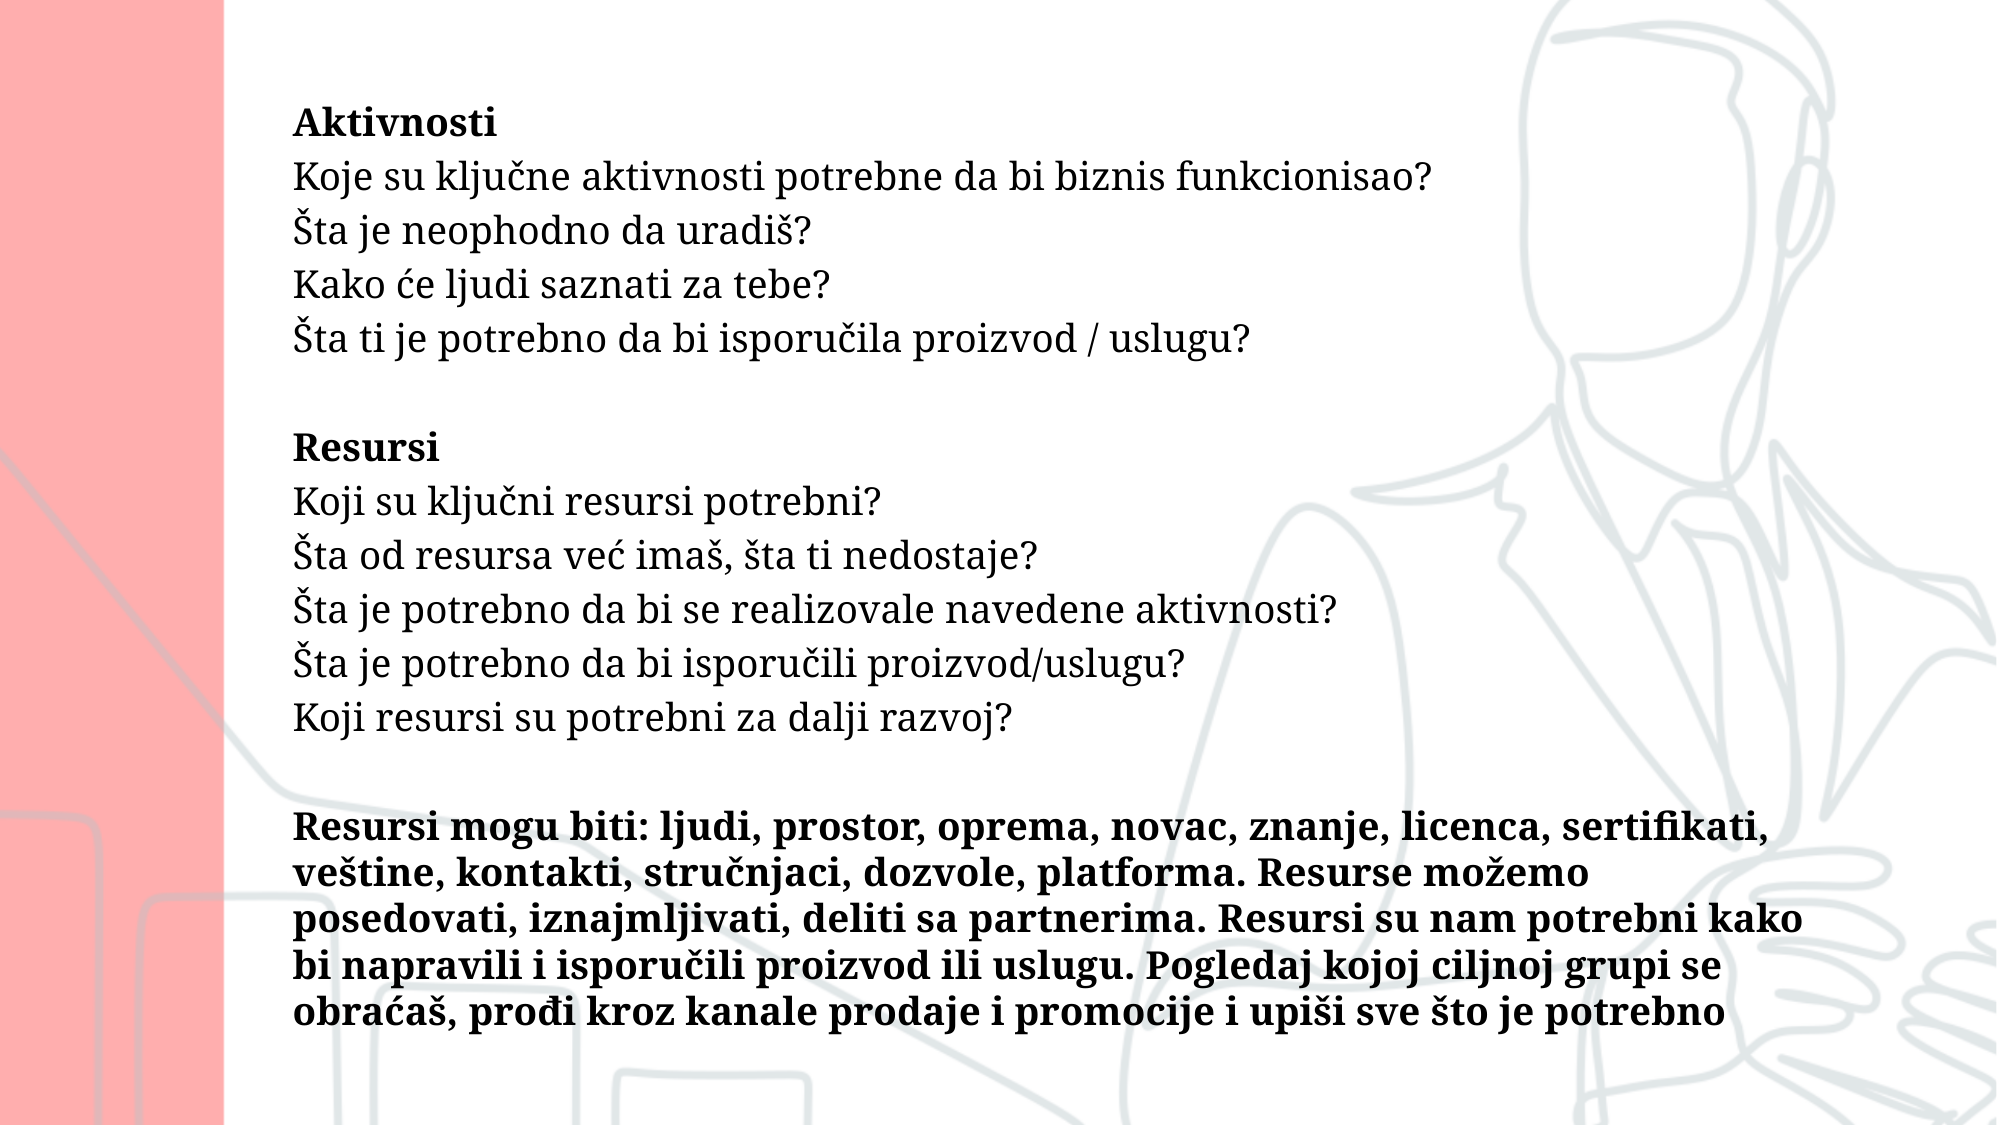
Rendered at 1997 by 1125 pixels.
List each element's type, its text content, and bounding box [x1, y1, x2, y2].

list Aktivnosti Koje su ključne aktivnosti potrebne da bi biznis funkcionisao? Šta je neophodno da uradiš? Kako će ljudi saznati za tebe? Šta ti je potrebno da bi isporučila proizvod / uslugu? Resursi Koji su ključni resursi potrebni? Šta od resursa već imaš, šta ti nedostaje? Šta je potrebno da bi se realizovale navedene aktivnosti? Šta je potrebno da bi isporučili proizvod/uslugu? Koji resursi su potrebni za dalji razvoj? Resursi mogu biti: ljudi, prostor, oprema, novac, znanje, licenca, sertifikati, veštine, kontakti, stručnjaci, dozvole, platforma. Resurse možemo posedovati, iznajmljivati, deliti sa partnerima. Resursi su nam potrebni kako bi napravili i isporučili proizvod ili uslugu. Pogledaj kojoj ciljnoj grupi se obraćaš, prođi kroz kanale prodaje i promocije i upiši sve što je potrebno [277, 90, 1825, 1047]
